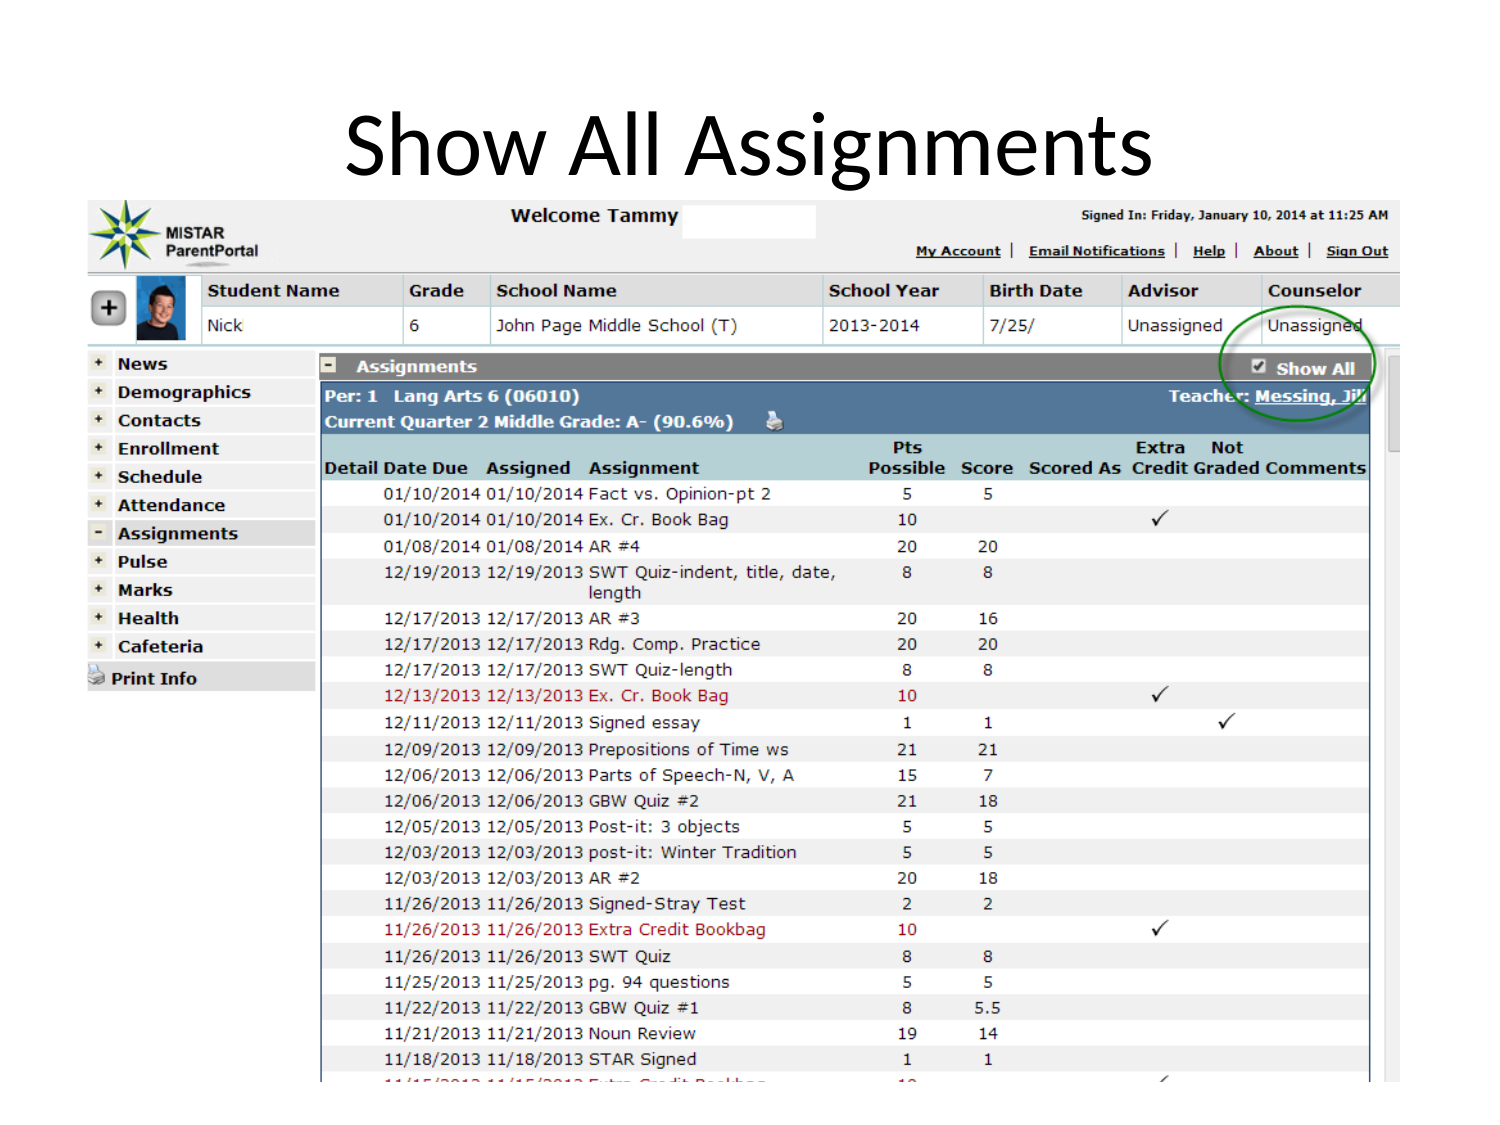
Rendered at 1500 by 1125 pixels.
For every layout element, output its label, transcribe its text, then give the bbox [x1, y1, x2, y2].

picture [87, 199, 1401, 1082]
title Show All Assignments [75, 45, 1425, 233]
